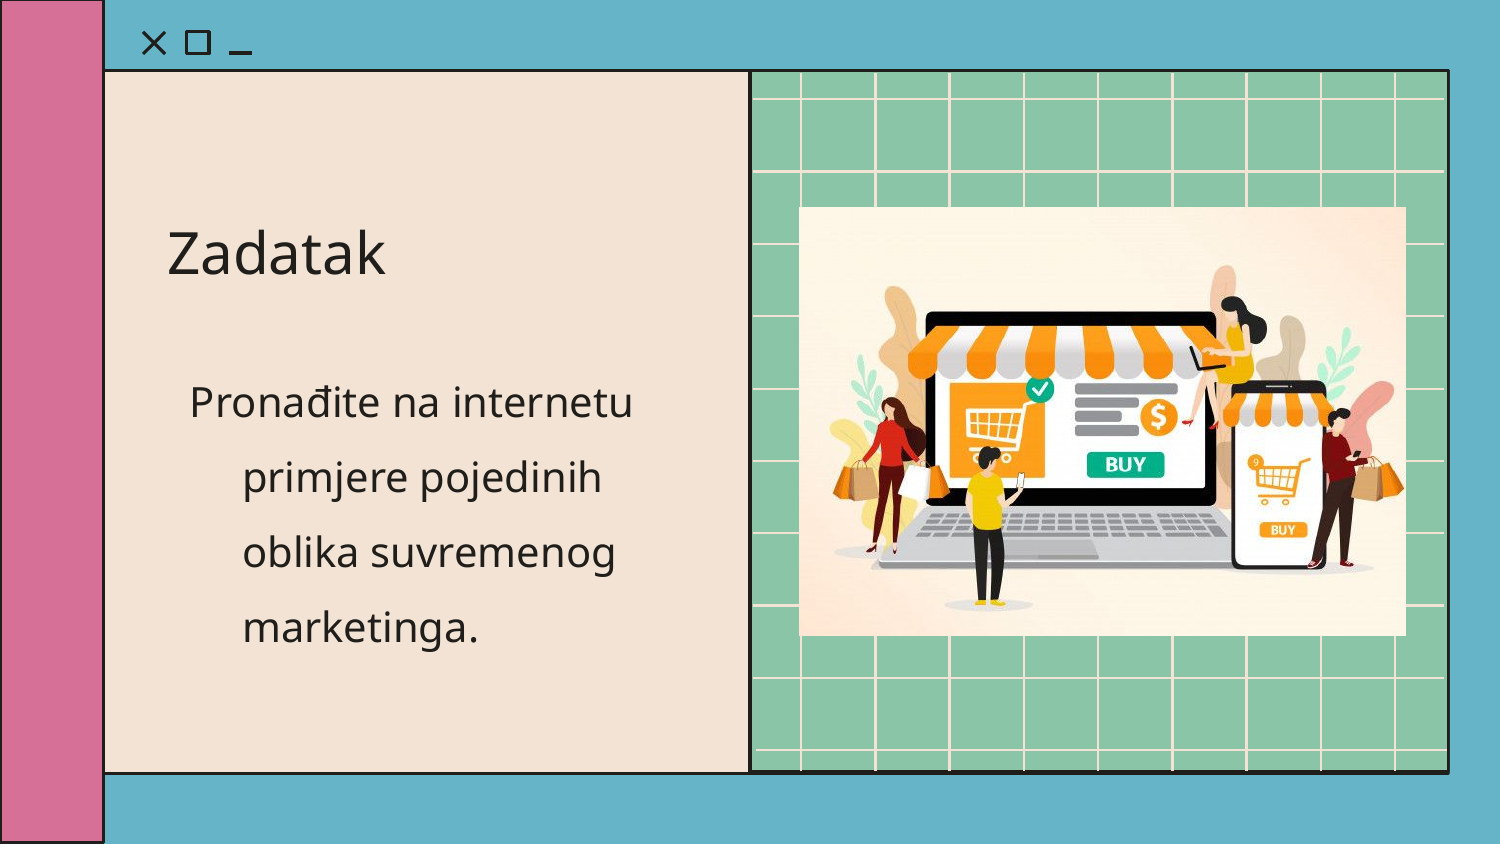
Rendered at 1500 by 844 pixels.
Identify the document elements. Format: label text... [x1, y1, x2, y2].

subtitle Pronađite na internetu primjere pojedinih oblika suvremenog marketinga. [152, 421, 701, 582]
picture [798, 206, 1406, 636]
title Zadatak [152, 185, 701, 317]
